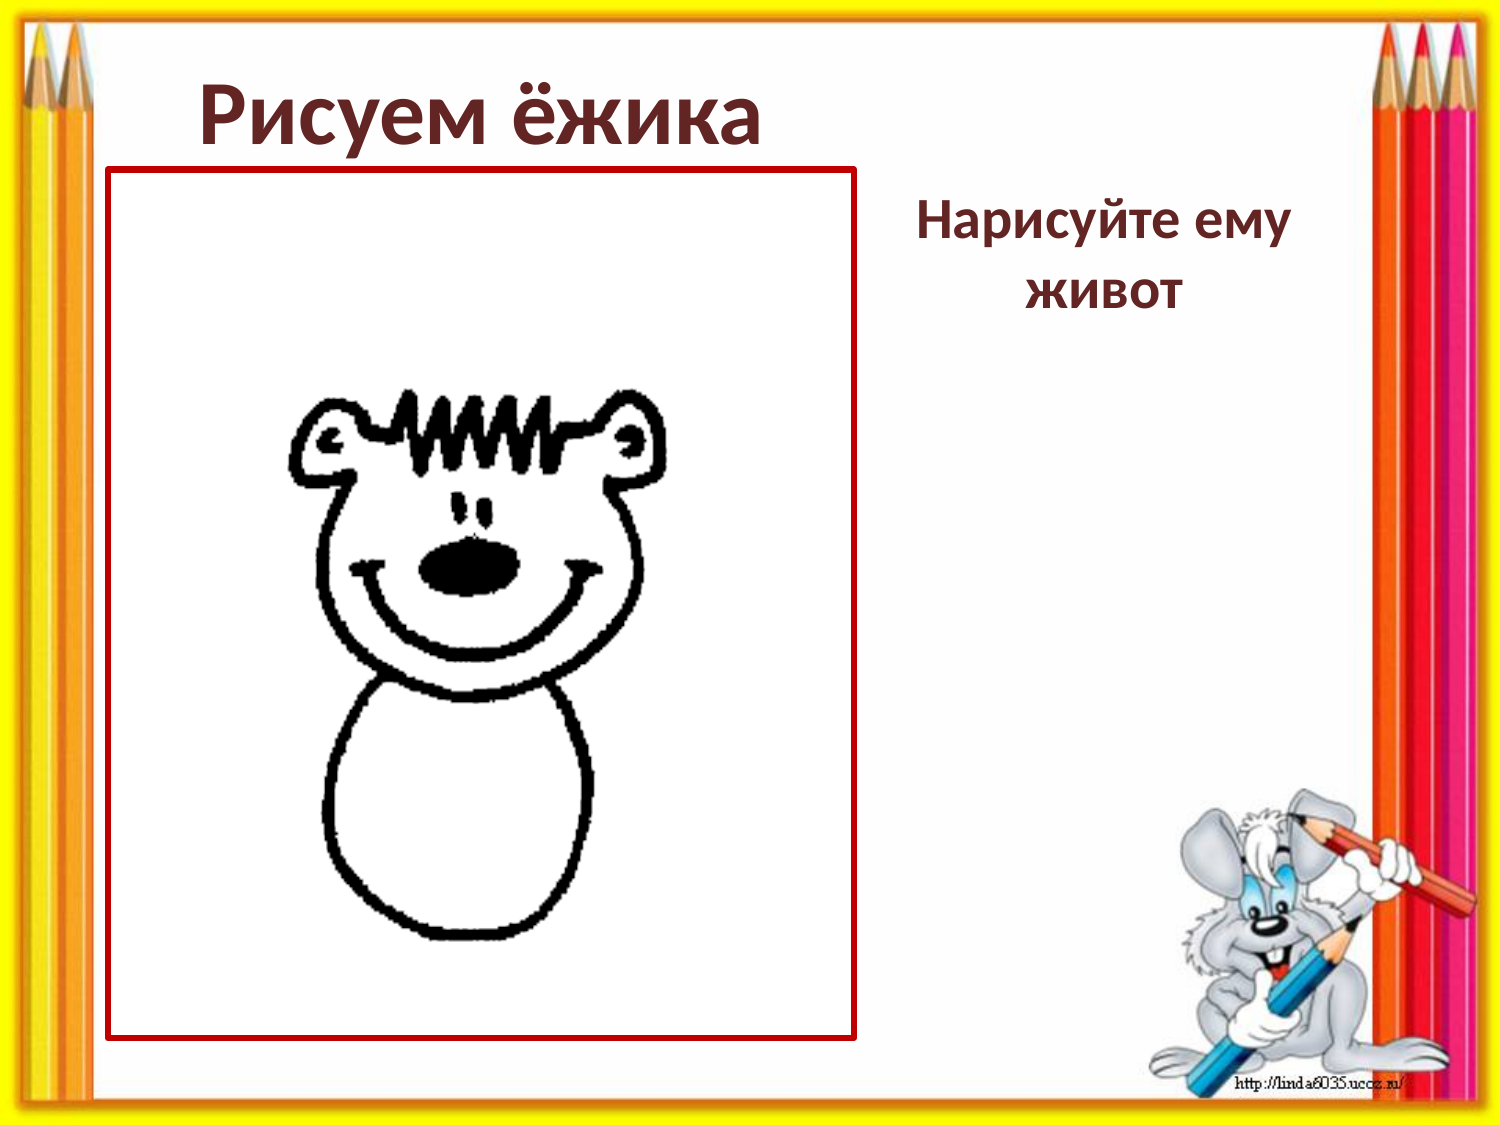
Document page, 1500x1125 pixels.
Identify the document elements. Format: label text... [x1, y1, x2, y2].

picture [0, 0, 1500, 1125]
title Нарисуйте ему живот [868, 172, 1341, 764]
text_box Рисуем ёжика [112, 42, 851, 172]
